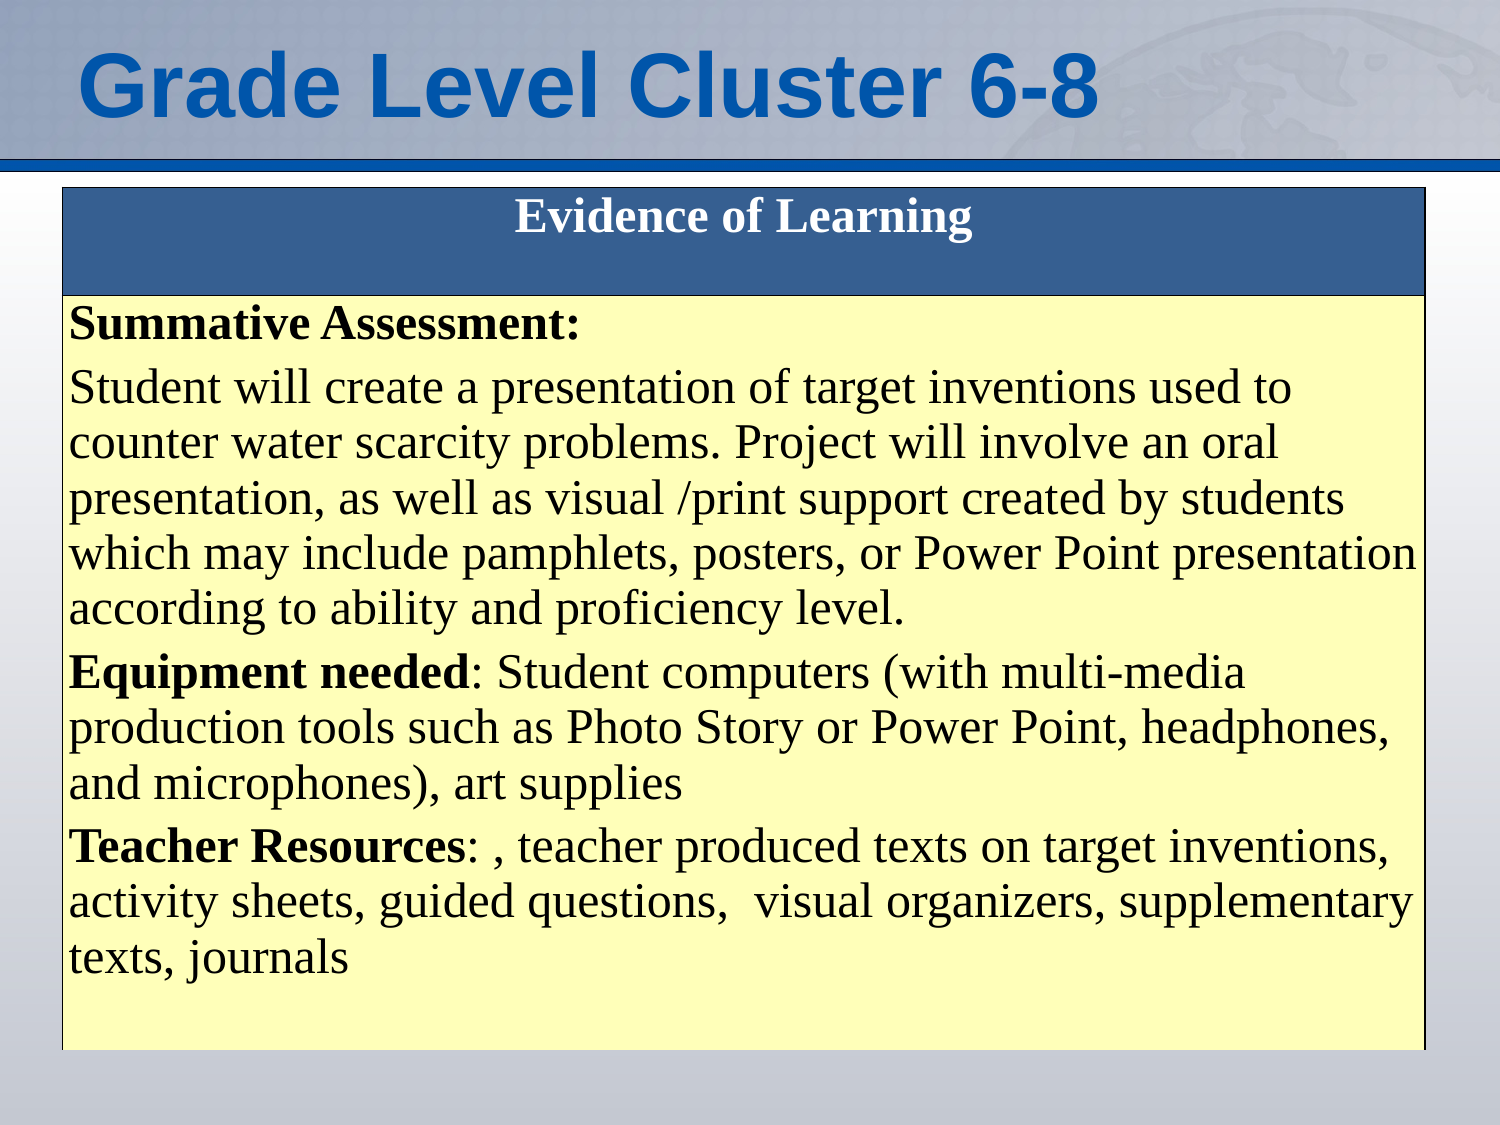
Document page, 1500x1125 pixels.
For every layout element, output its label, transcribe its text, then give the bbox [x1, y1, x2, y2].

title Grade Level Cluster 6-8 [62, 0, 1413, 176]
picture [0, 0, 1500, 1125]
table_header Evidence of Learning [63, 188, 1424, 295]
table_cell Summative Assessment: Student will create a presentation of target inventions used to counter water scarcity problems. Project will involve an oral presentation, as well as visual /print support created by students which may include pamphlets, posters, or Power Point presentation according to ability and proficiency level. Equipment needed: Student computers (with multi-media production tools such as Photo Story or Power Point, headphones, and microphones), art supplies Teacher Resources: , teacher produced texts on target inventions, activity sheets, guided questions, visual organizers, supplementary texts, journals [63, 296, 1424, 1050]
